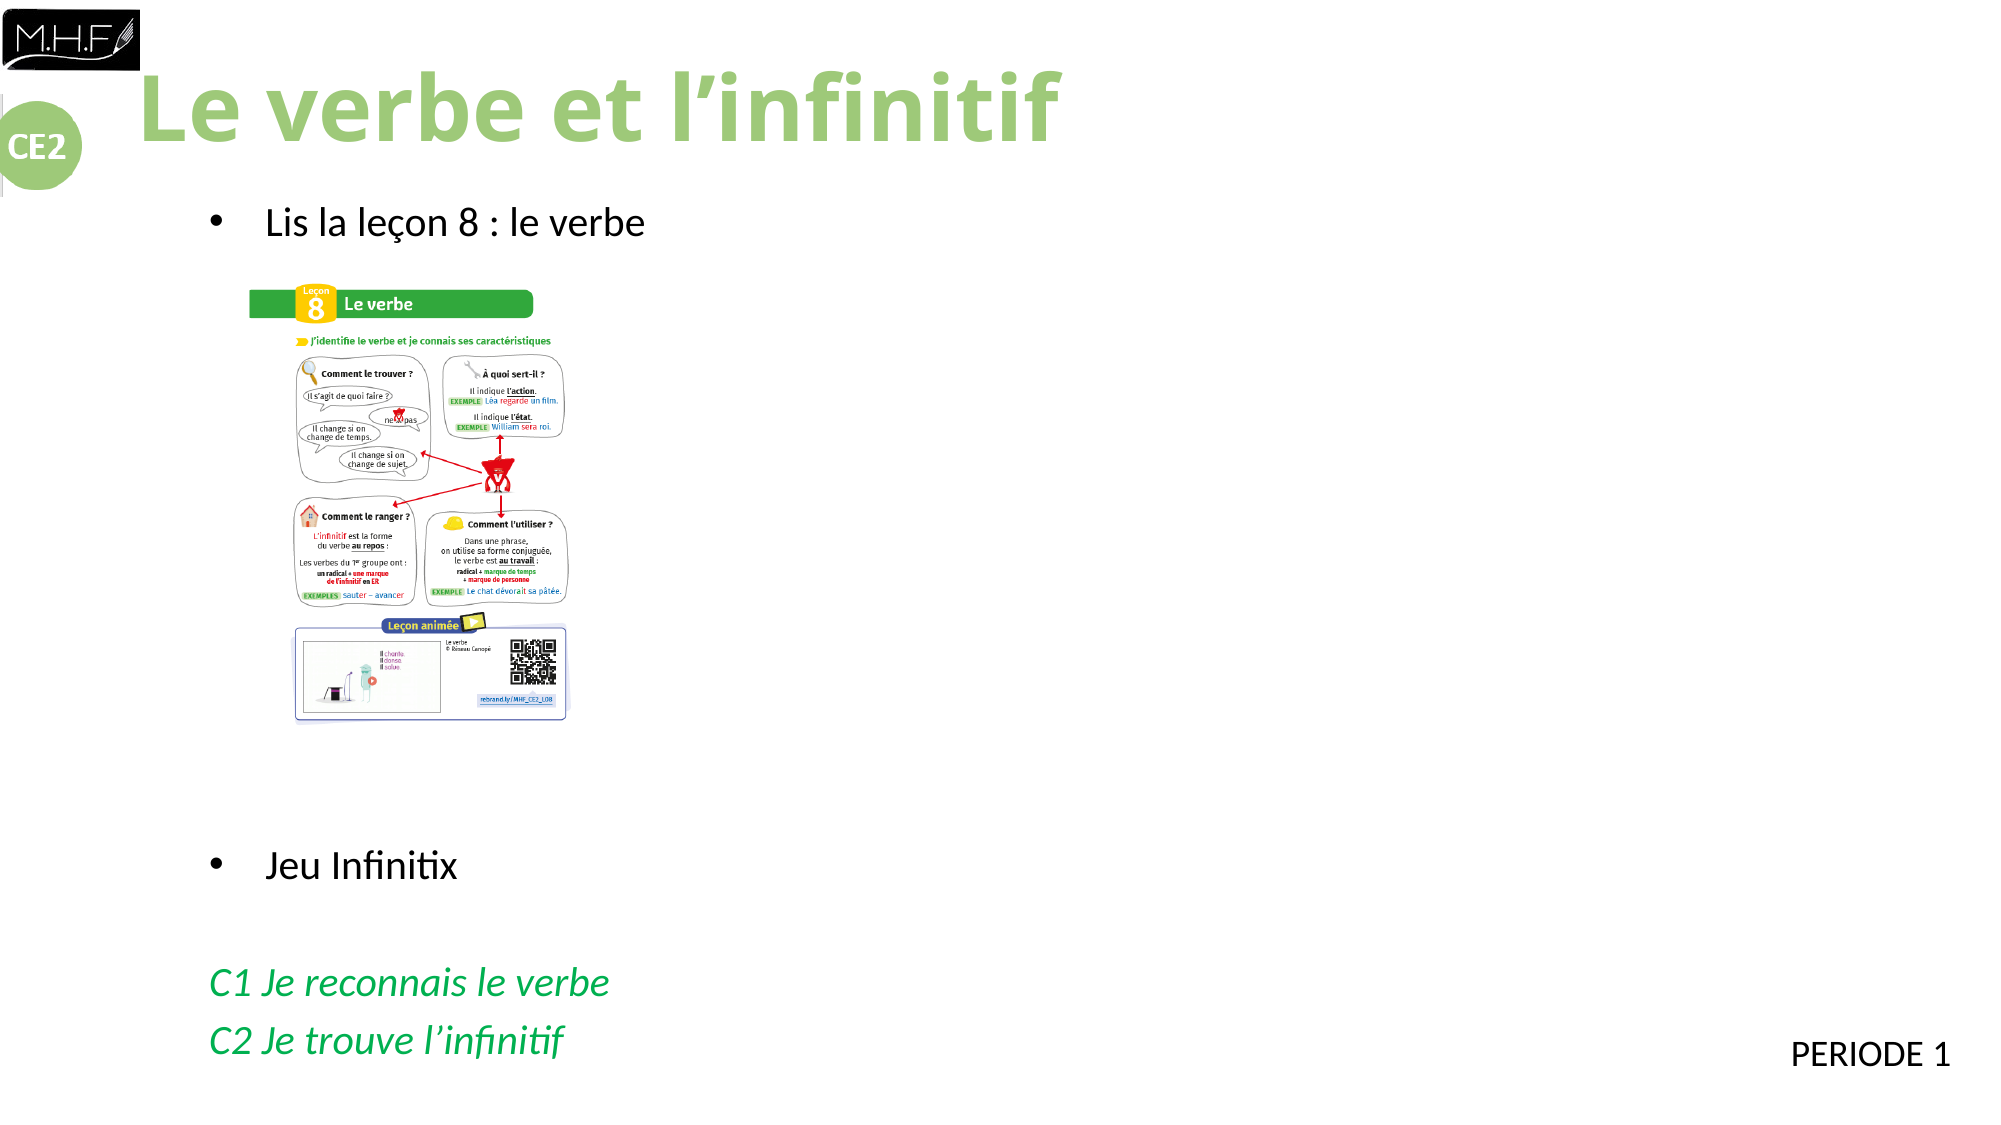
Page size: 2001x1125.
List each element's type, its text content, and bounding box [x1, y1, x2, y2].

picture [240, 269, 584, 726]
text_box PERIODE 1 [1362, 1021, 1967, 1082]
picture [0, 7, 140, 74]
picture [0, 94, 87, 197]
text_box Lis la leçon 8 : le verbe Jeu Infinitix C1 Je reconnais le verbe C2 Je trouve l’infinitif [194, 187, 905, 1107]
title Le verbe et l’infinitif [121, 3, 1668, 221]
